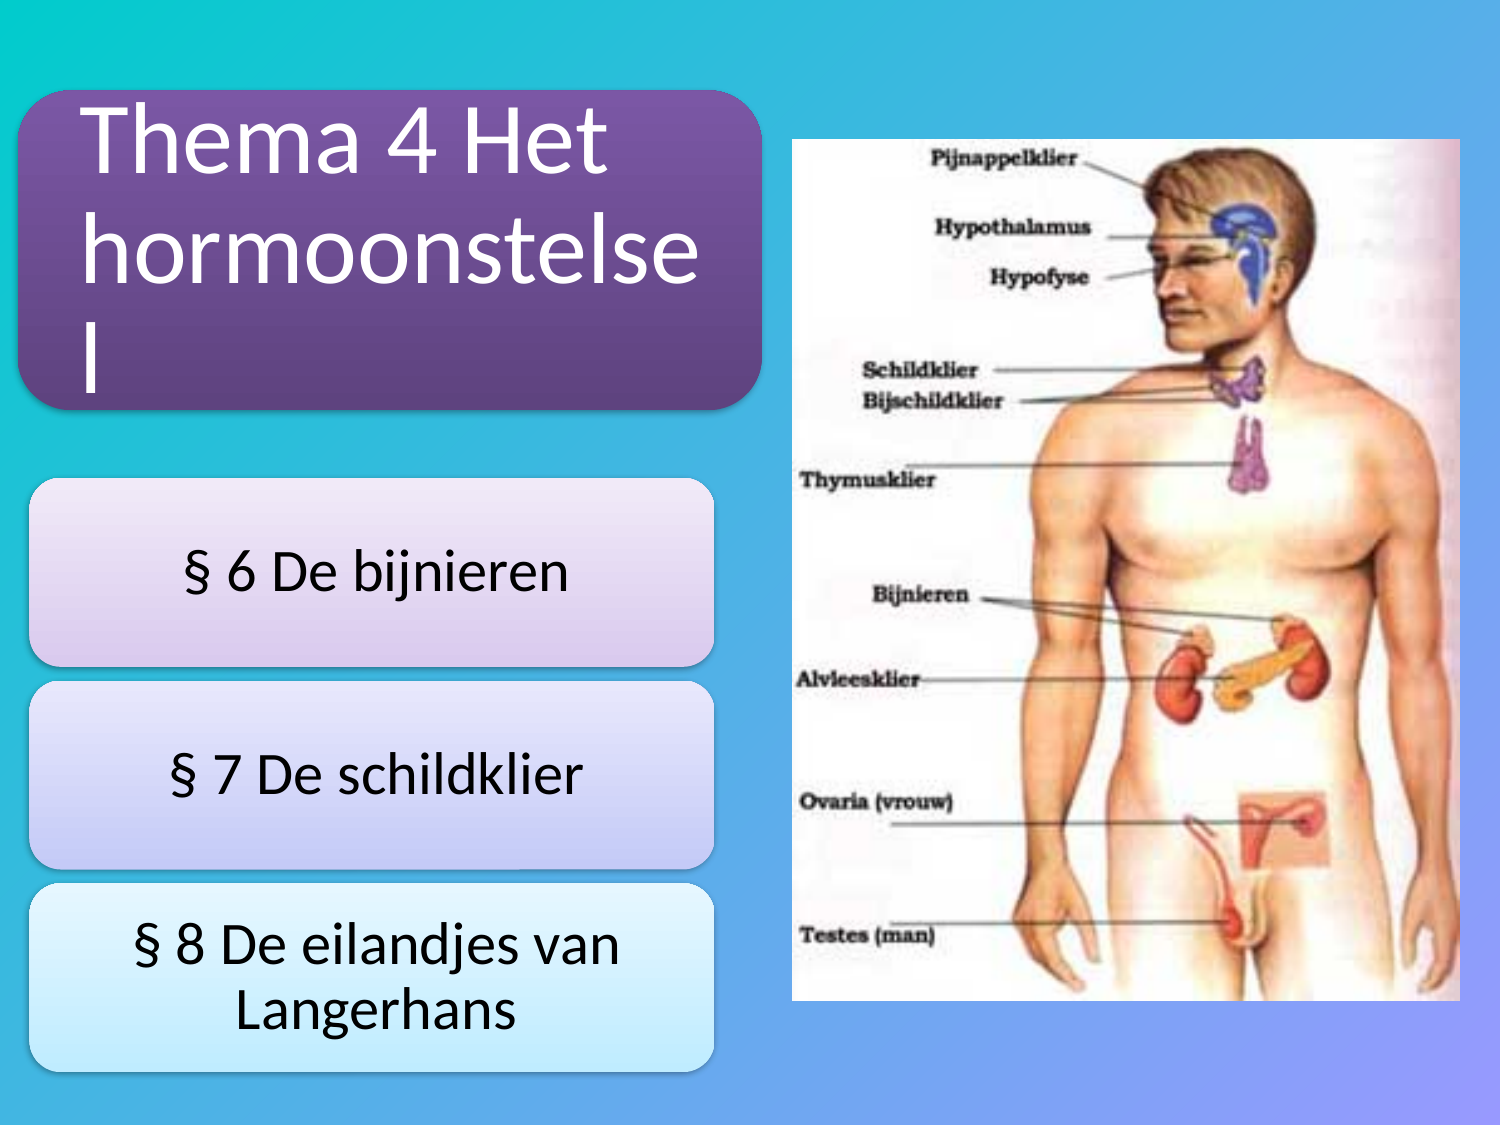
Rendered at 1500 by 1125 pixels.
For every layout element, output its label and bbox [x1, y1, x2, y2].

text_box [29, 467, 715, 1083]
picture [792, 138, 1460, 1001]
text_box [17, 0, 763, 501]
